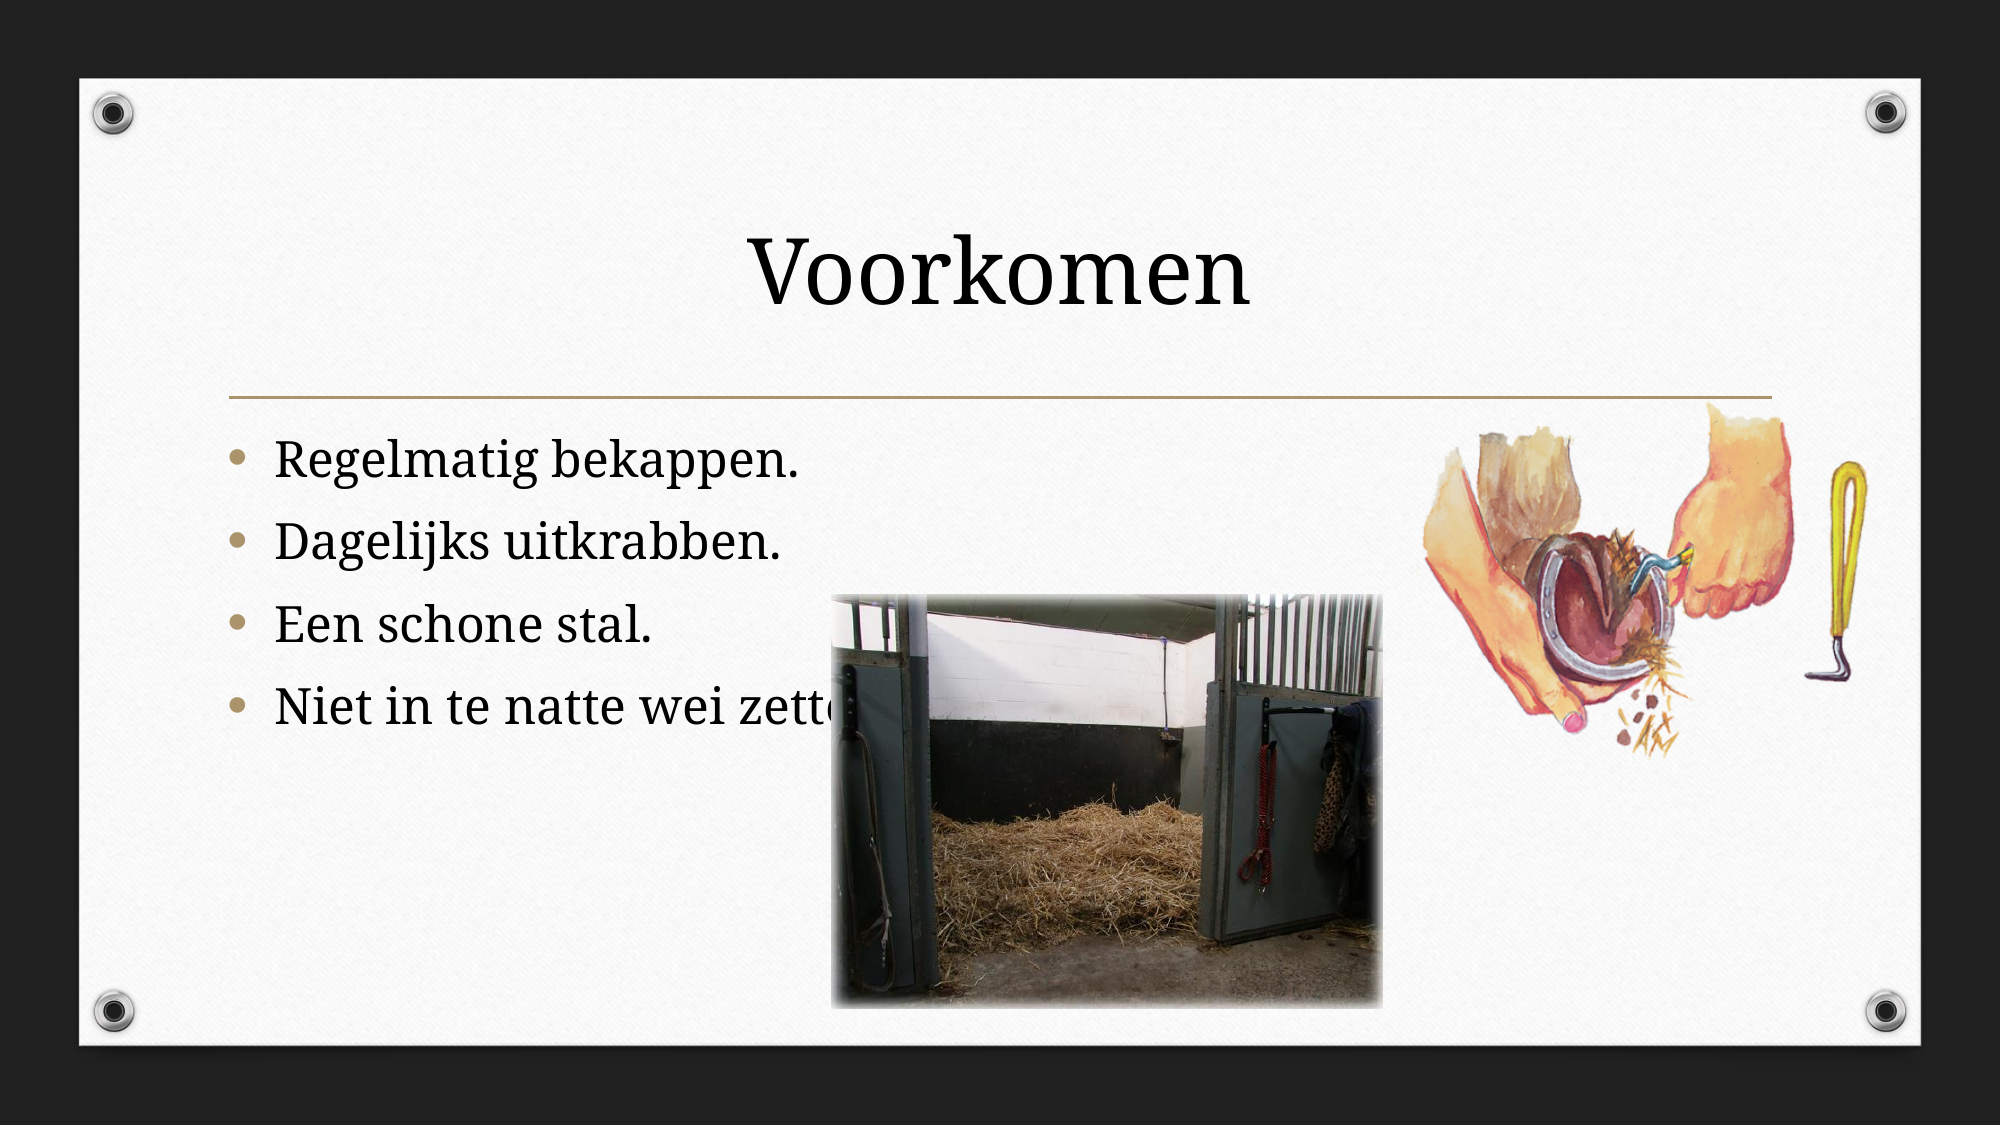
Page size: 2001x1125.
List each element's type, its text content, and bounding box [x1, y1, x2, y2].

title Voorkomen [212, 161, 1788, 375]
list Regelmatig bekappen. Dagelijks uitkrabben. Een schone stal. Niet in te natte wei zetten. [212, 419, 1788, 964]
picture [0, 0, 2000, 1125]
